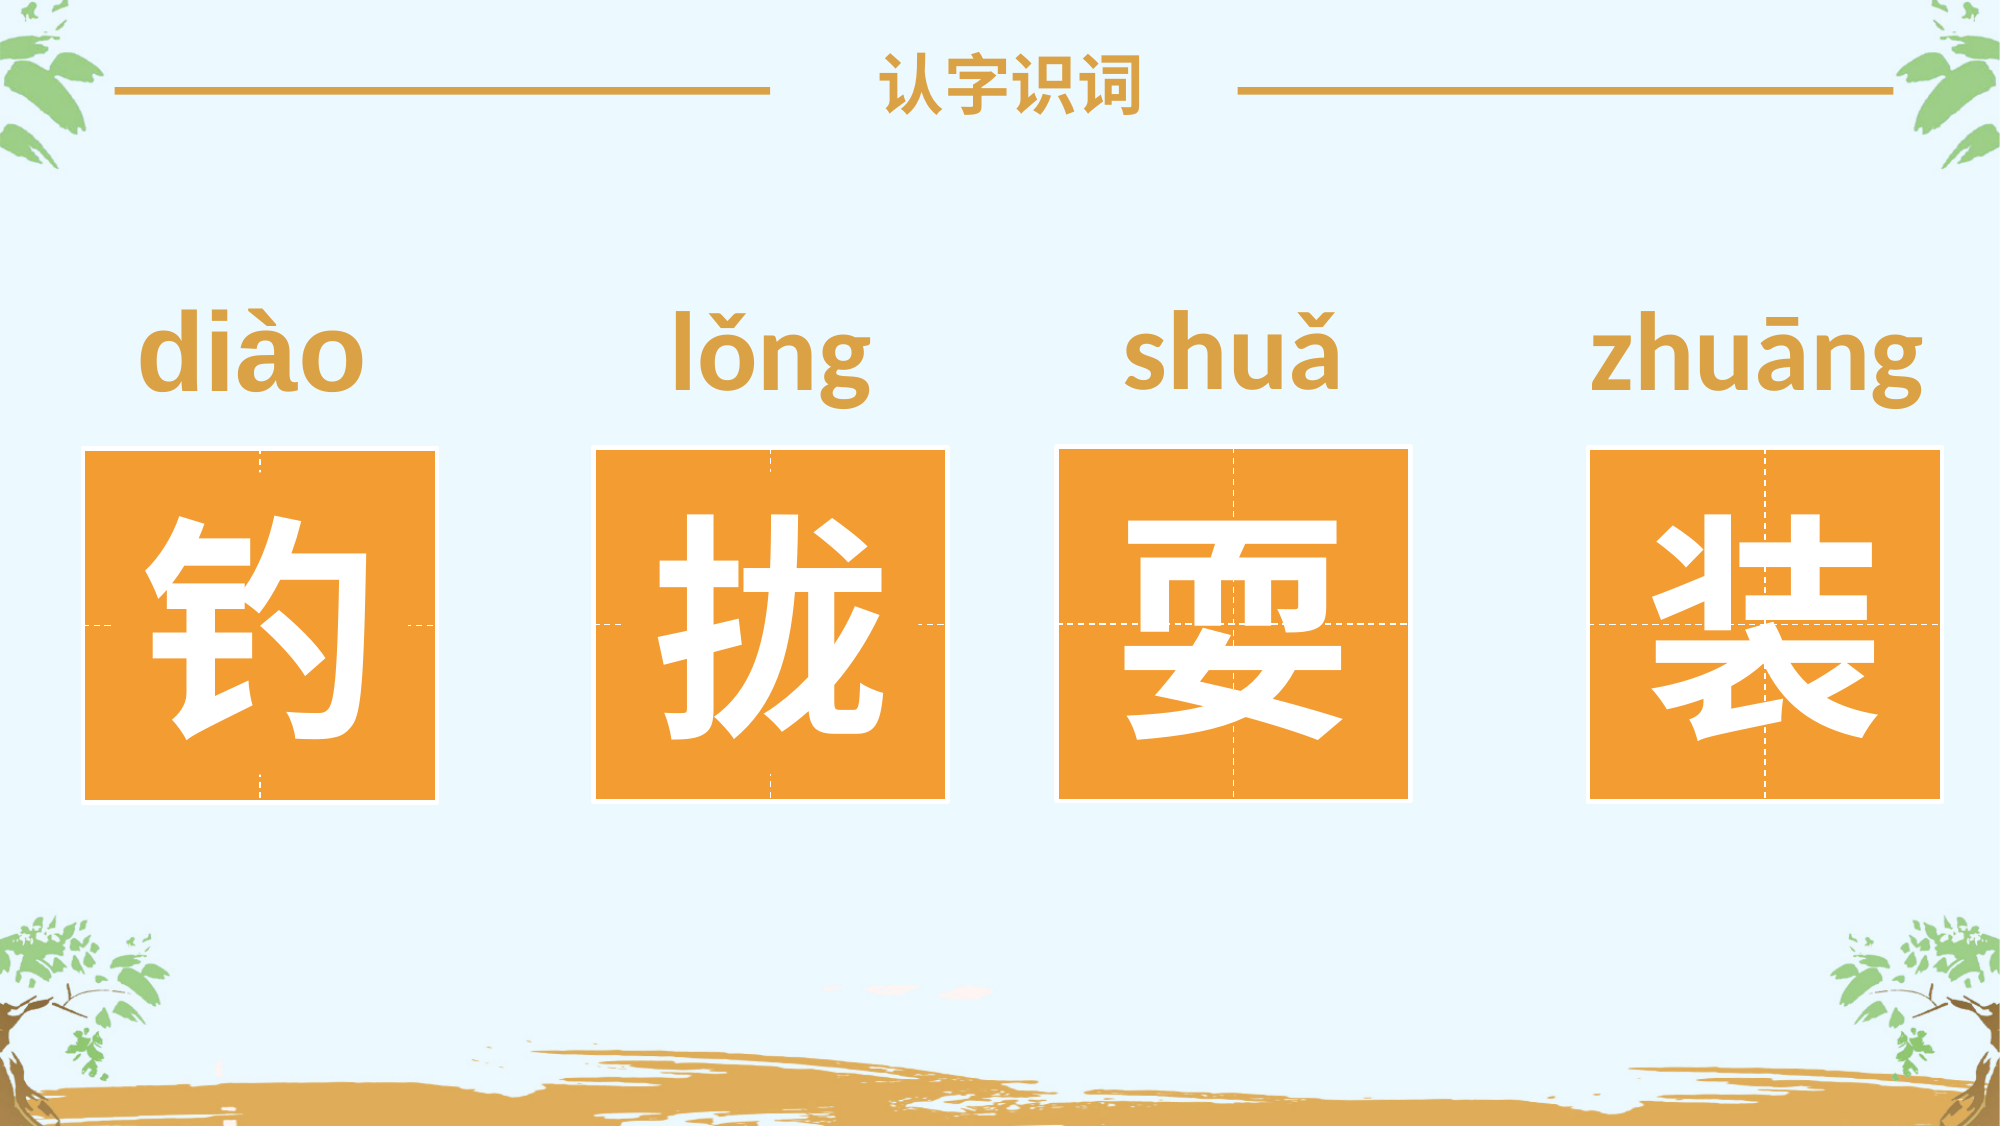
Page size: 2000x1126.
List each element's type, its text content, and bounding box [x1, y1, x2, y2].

text_box lǒng [654, 270, 887, 421]
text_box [1587, 447, 1943, 803]
text_box diào [121, 271, 383, 421]
picture [0, 0, 2000, 1126]
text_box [82, 448, 438, 803]
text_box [593, 447, 949, 803]
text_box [114, 41, 1894, 124]
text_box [1056, 446, 1411, 802]
text_box zhuāng [1574, 270, 1939, 421]
text_box shuǎ [1108, 269, 1359, 420]
